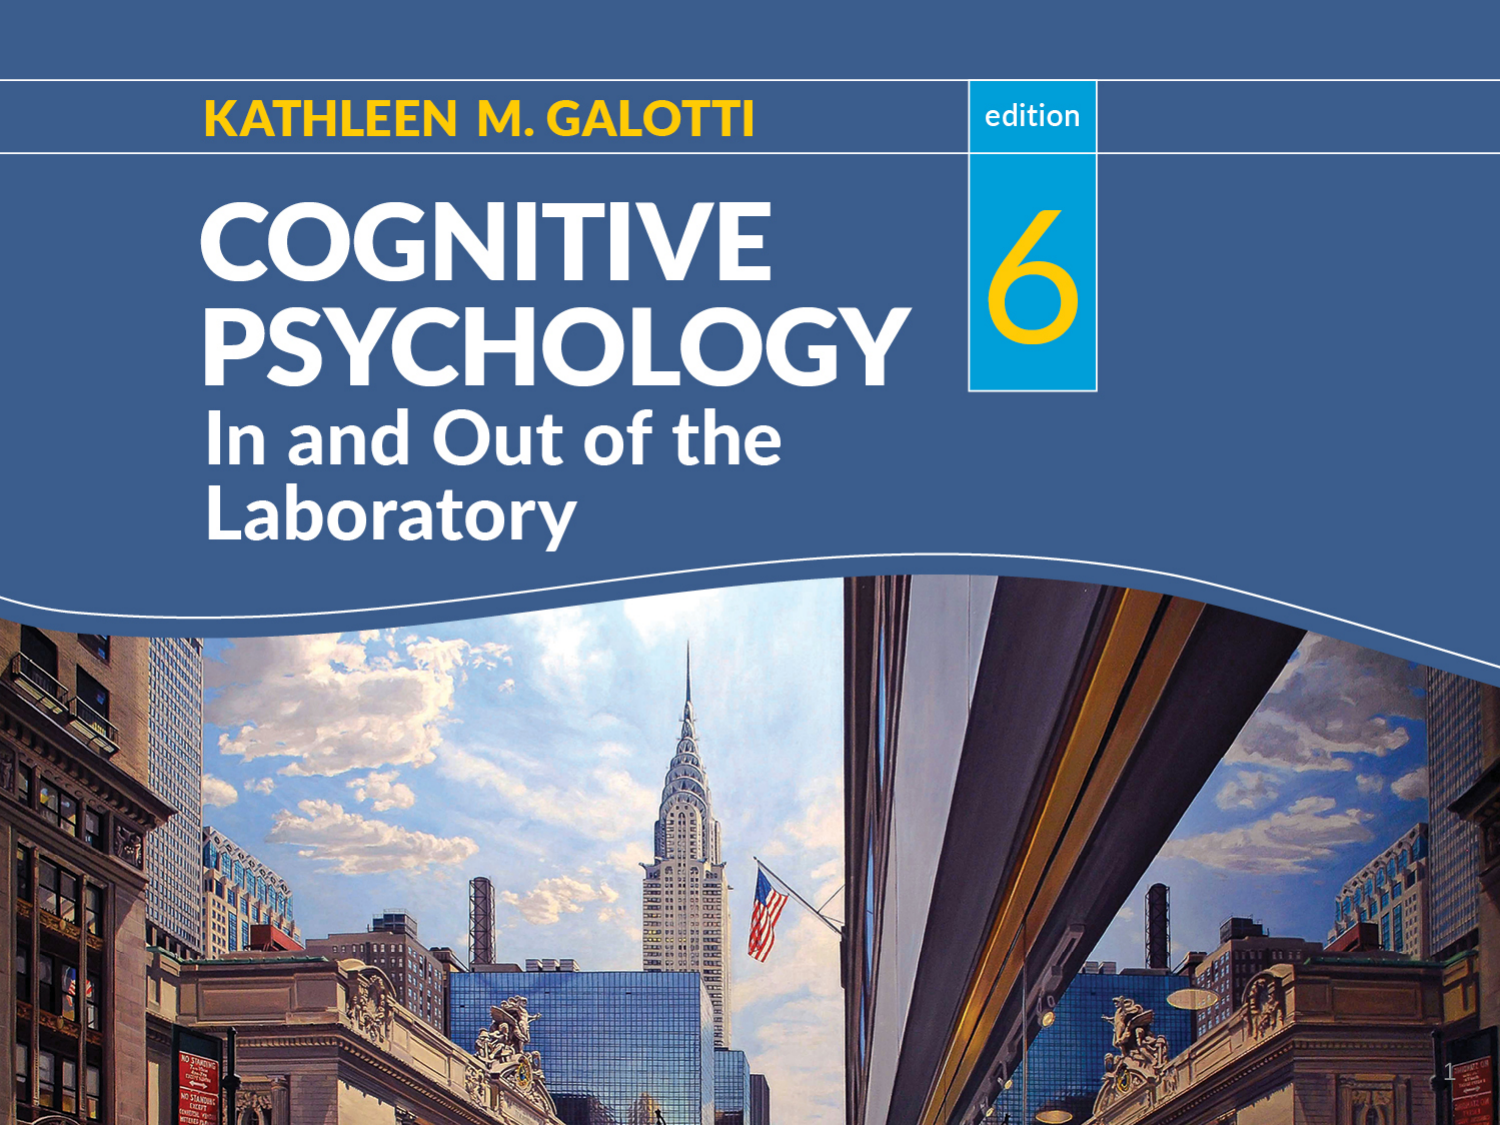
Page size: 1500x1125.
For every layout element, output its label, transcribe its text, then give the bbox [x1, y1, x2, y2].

picture [0, 0, 1500, 1125]
slide_number 1 [1121, 1040, 1472, 1101]
